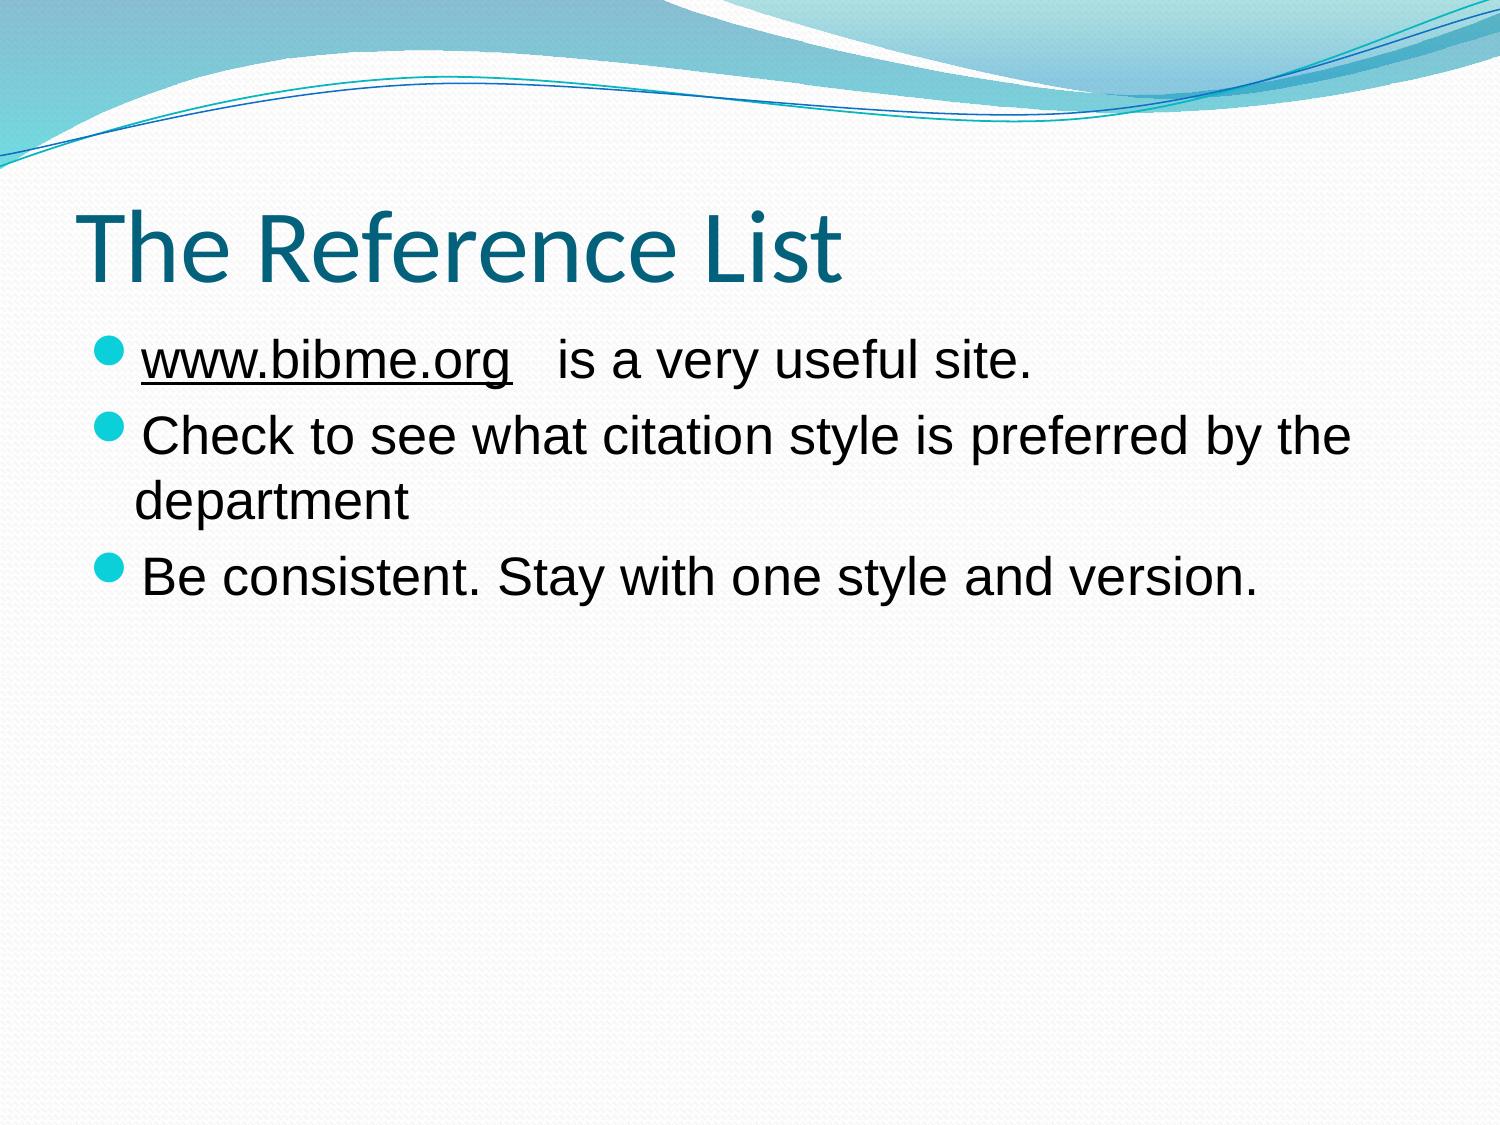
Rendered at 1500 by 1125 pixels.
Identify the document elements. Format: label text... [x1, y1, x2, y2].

title The Reference List [75, 115, 1425, 303]
list www.bibme.org is a very useful site. Check to see what citation style is preferred by the department Be consistent. Stay with one style and version. [75, 317, 1425, 1038]
